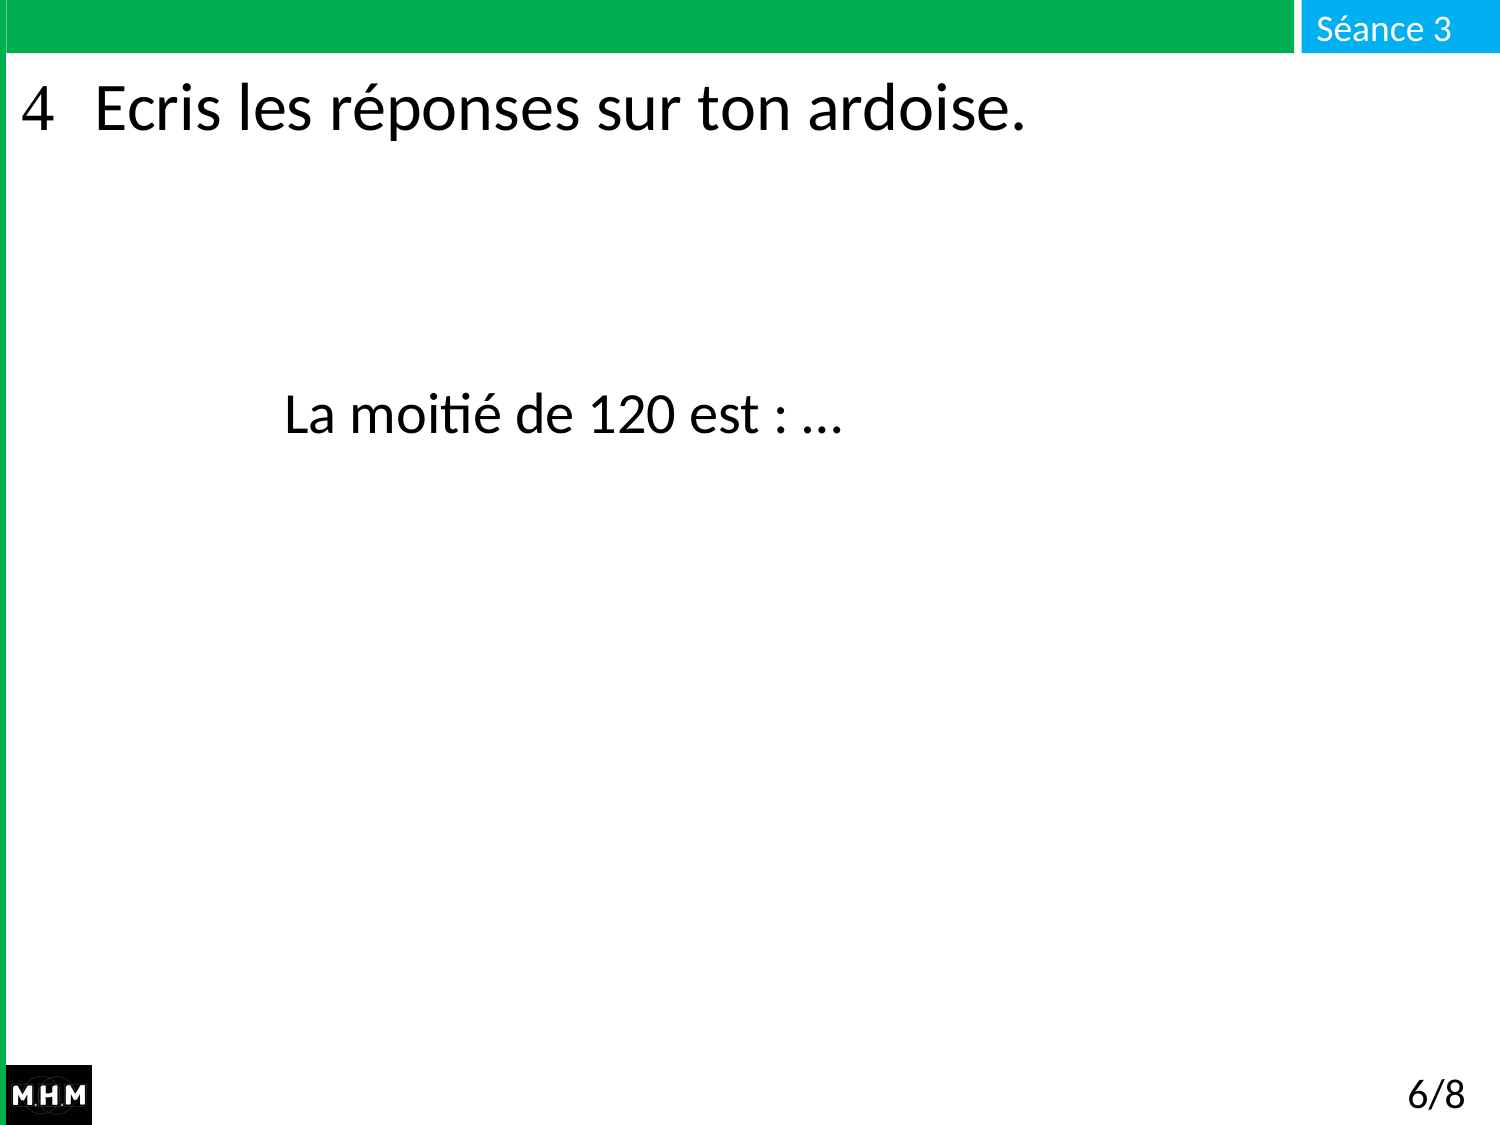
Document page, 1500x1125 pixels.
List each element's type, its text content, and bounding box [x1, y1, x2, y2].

text_box La moitié de 120 est : … [269, 297, 858, 498]
title Ecris les réponses sur ton ardoise. [79, 64, 1374, 153]
picture [6, 1065, 92, 1125]
list 6/8 [1373, 1064, 1500, 1125]
